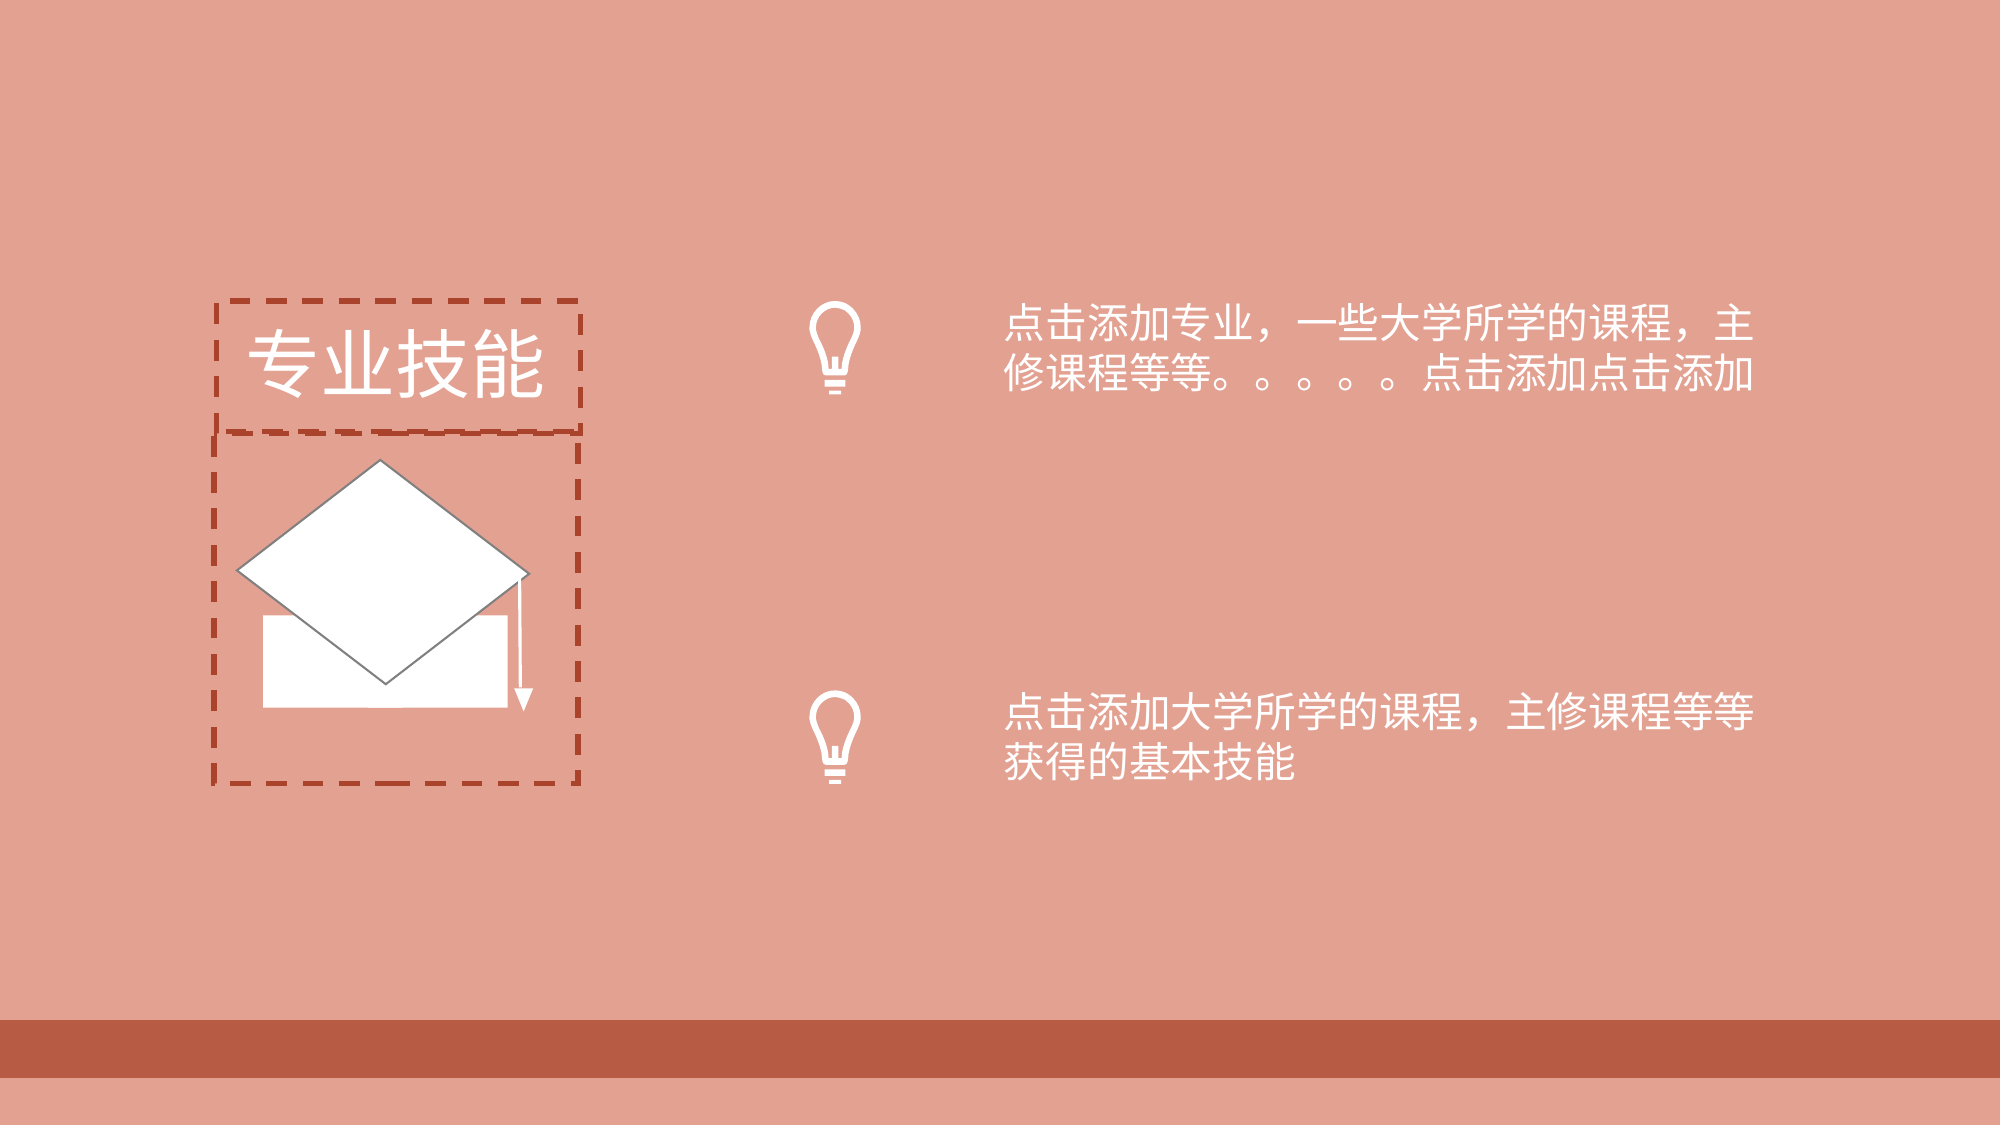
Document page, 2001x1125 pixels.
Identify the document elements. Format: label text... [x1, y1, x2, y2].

text_box [809, 690, 861, 765]
text_box [824, 769, 846, 776]
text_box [263, 484, 534, 712]
text_box 专业技能 [230, 310, 607, 415]
text_box 点击添加专业，一些大学所学的课程，主修课程等等。。。。。点击添加点击添加 [989, 289, 1810, 405]
text_box [809, 301, 861, 376]
text_box [213, 431, 579, 785]
text_box [824, 379, 846, 387]
text_box [0, 1019, 2000, 1079]
text_box [215, 300, 581, 434]
text_box [829, 390, 842, 395]
text_box 点击添加大学所学的课程，主修课程等等获得的基本技能 [989, 678, 1810, 794]
text_box [829, 779, 842, 784]
